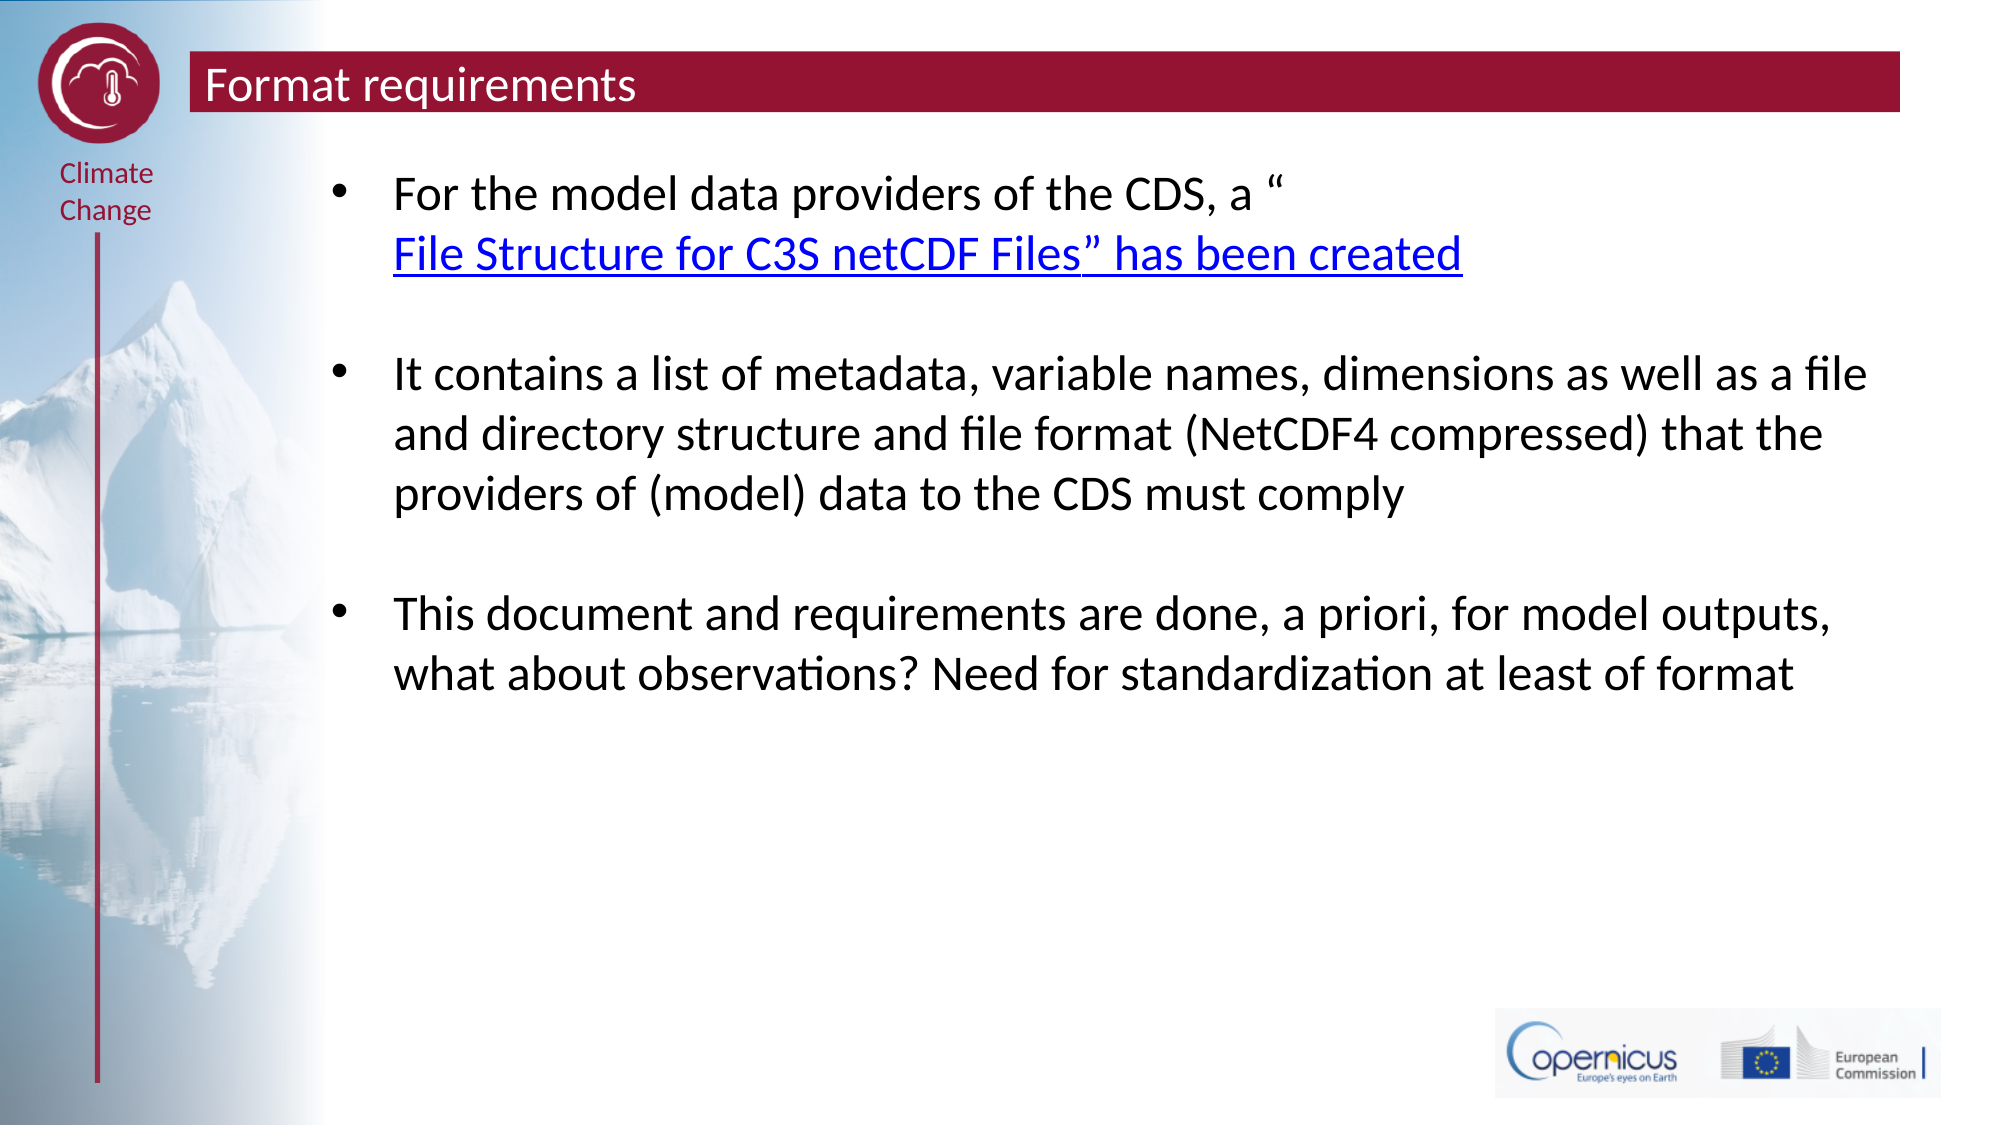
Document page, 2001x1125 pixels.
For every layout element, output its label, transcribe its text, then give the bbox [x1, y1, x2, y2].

picture [1495, 1008, 1941, 1098]
list For the model data providers of the CDS, a “File Structure for C3S netCDF Files” has been created It contains a list of metadata, variable names, dimensions as well as a file and directory structure and file format (NetCDF4 compressed) that the providers of (model) data to the CDS must comply This document and requirements are done, a priori, for model outputs, what about observations? Need for standardization at least of format [303, 153, 1900, 990]
title Format requirements [189, 51, 1900, 113]
picture [25, 4, 171, 154]
